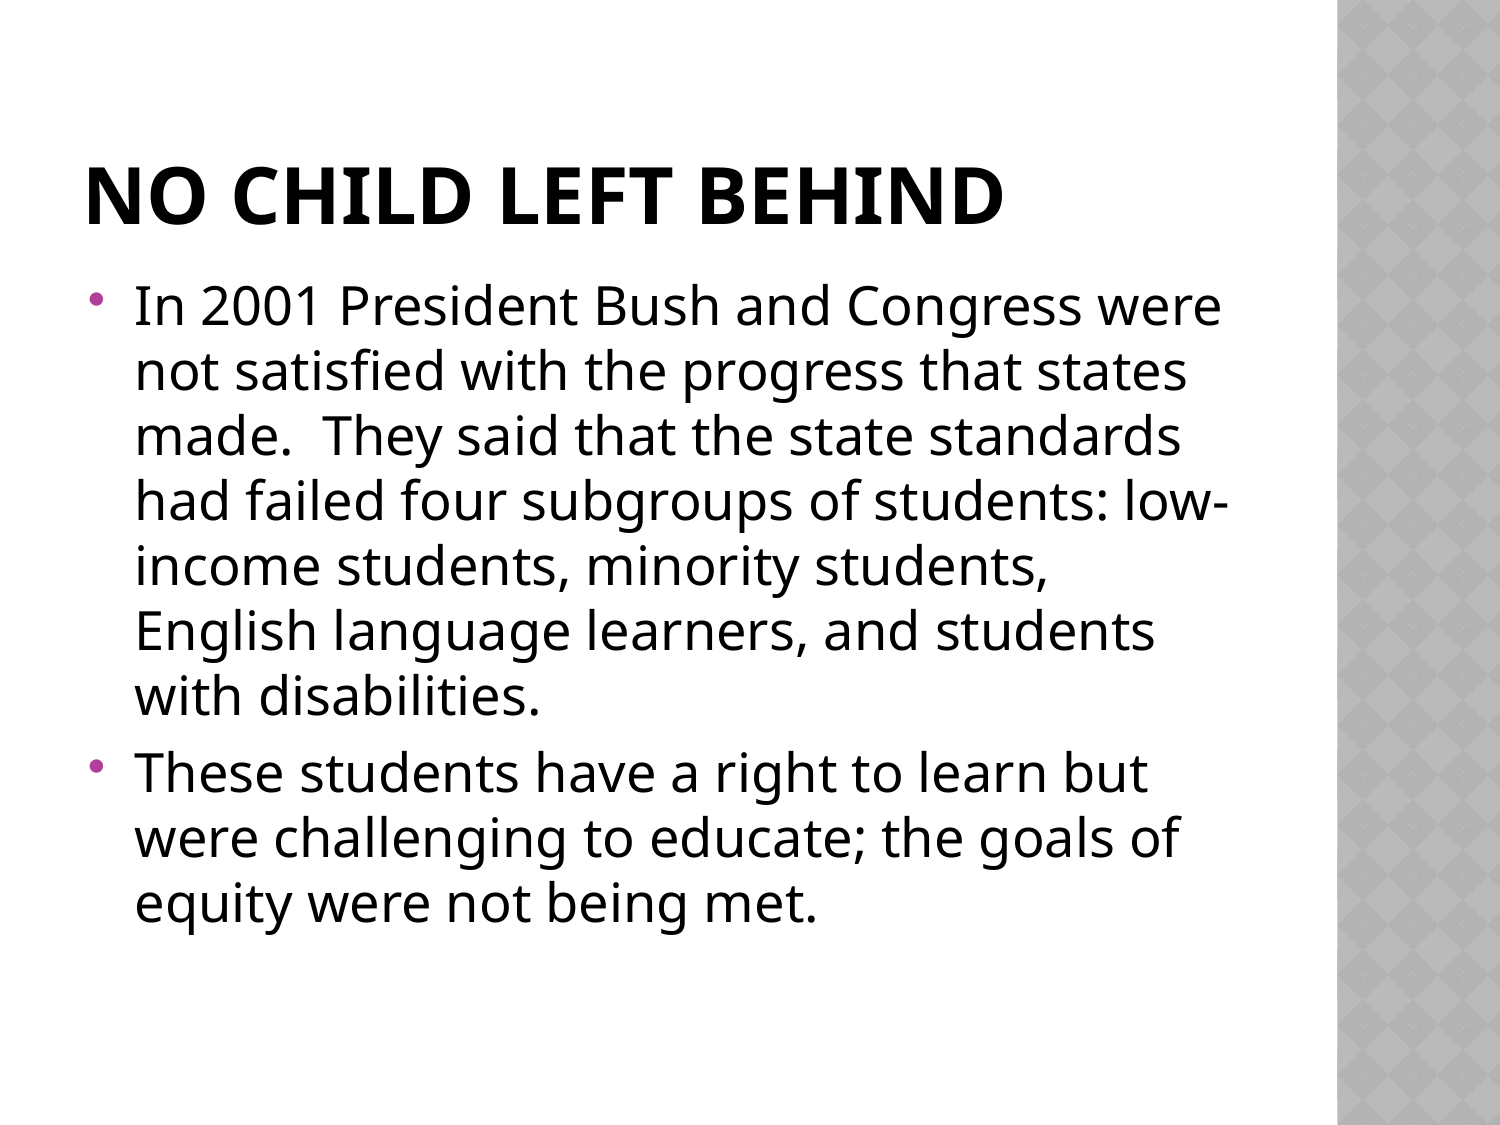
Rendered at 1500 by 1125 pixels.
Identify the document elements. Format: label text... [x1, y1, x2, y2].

title No Child left behind [75, 52, 1263, 240]
list In 2001 President Bush and Congress were not satisfied with the progress that states made. They said that the state standards had failed four subgroups of students: low-income students, minority students, English language learners, and students with disabilities. These students have a right to learn but were challenging to educate; the goals of equity were not being met. [75, 264, 1263, 1059]
